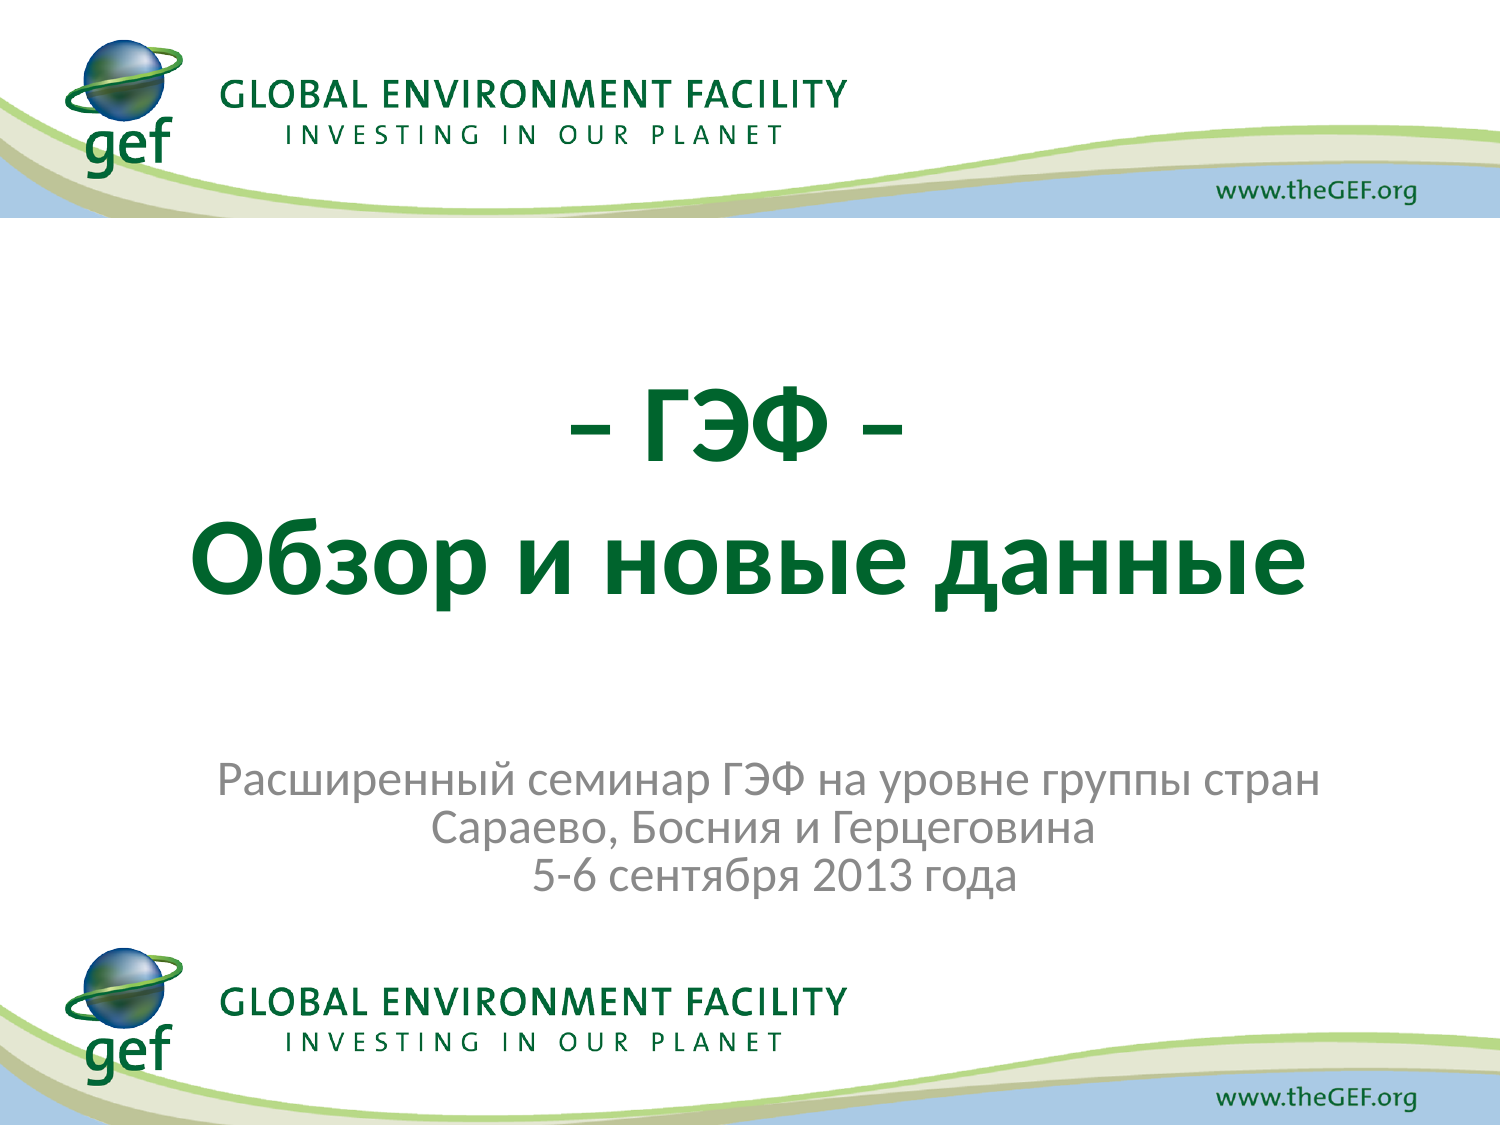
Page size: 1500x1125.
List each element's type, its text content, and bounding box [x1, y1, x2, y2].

subtitle Расширенный семинар ГЭФ на уровне группы стран Сараево, Босния и Герцеговина 5-6 сентября 2013 года [174, 763, 1375, 925]
title – ГЭФ – Обзор и новые данные [62, 337, 1438, 763]
picture [0, 12, 1500, 218]
picture [0, 920, 1500, 1125]
